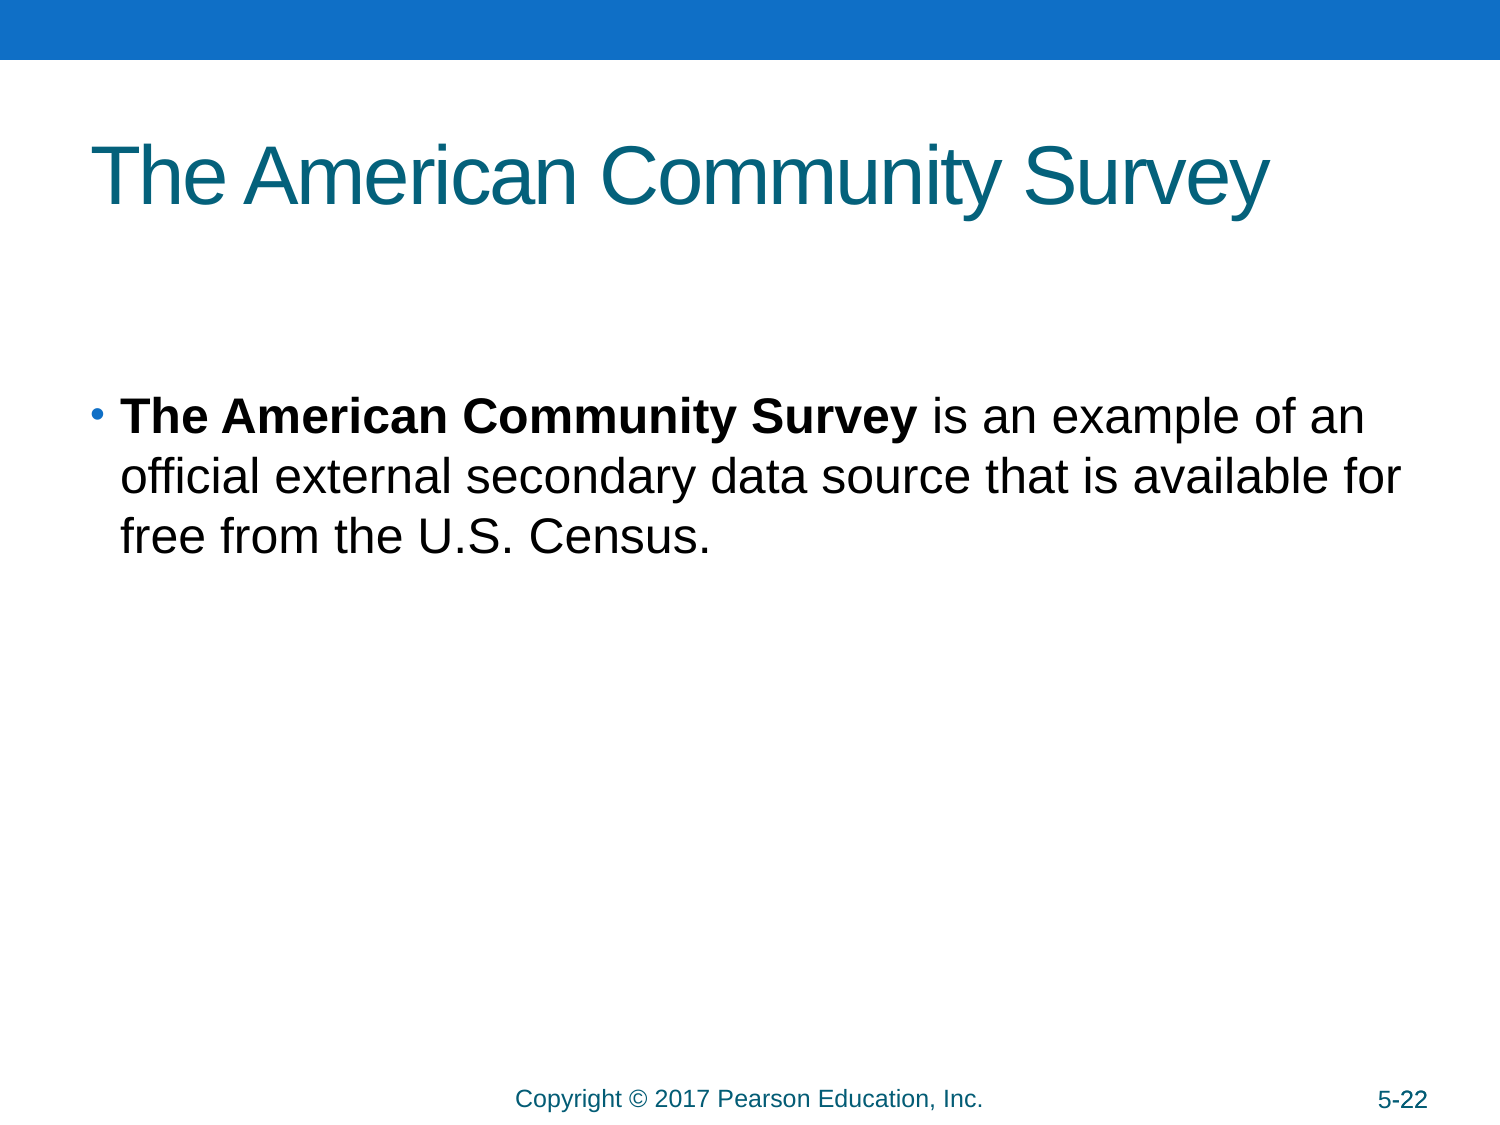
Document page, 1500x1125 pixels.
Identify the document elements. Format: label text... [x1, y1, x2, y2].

title The American Community Survey [75, 90, 1425, 253]
list The American Community Survey is an example of an official external secondary data source that is available for free from the U.S. Census. [75, 376, 1425, 1125]
